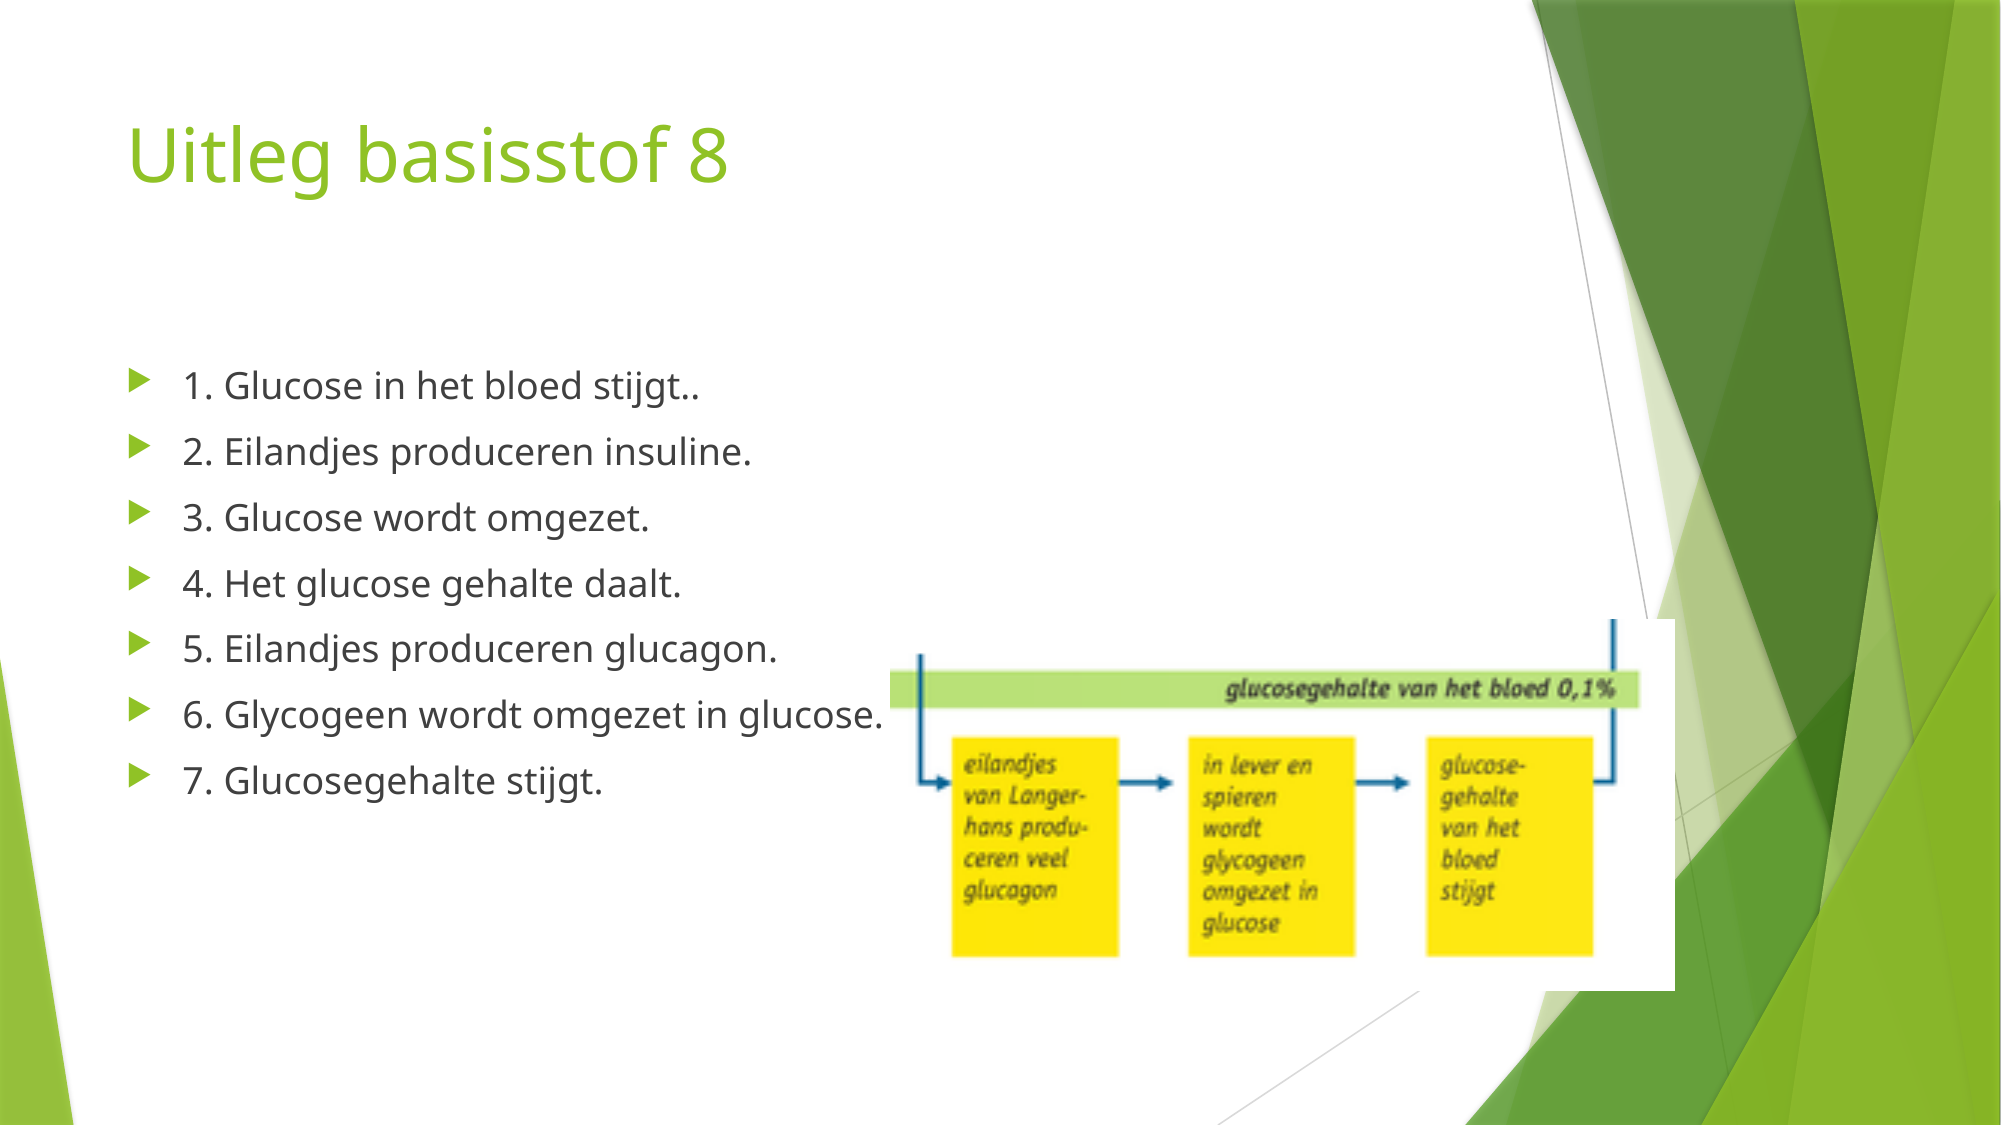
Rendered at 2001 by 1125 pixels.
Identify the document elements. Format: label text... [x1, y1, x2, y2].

list 1. Glucose in het bloed stijgt.. 2. Eilandjes produceren insuline. 3. Glucose wordt omgezet. 4. Het glucose gehalte daalt. 5. Eilandjes produceren glucagon. 6. Glycogeen wordt omgezet in glucose. 7. Glucosegehalte stijgt. [111, 354, 1522, 992]
picture [889, 619, 1675, 992]
title Uitleg basisstof 8 [111, 99, 1522, 317]
